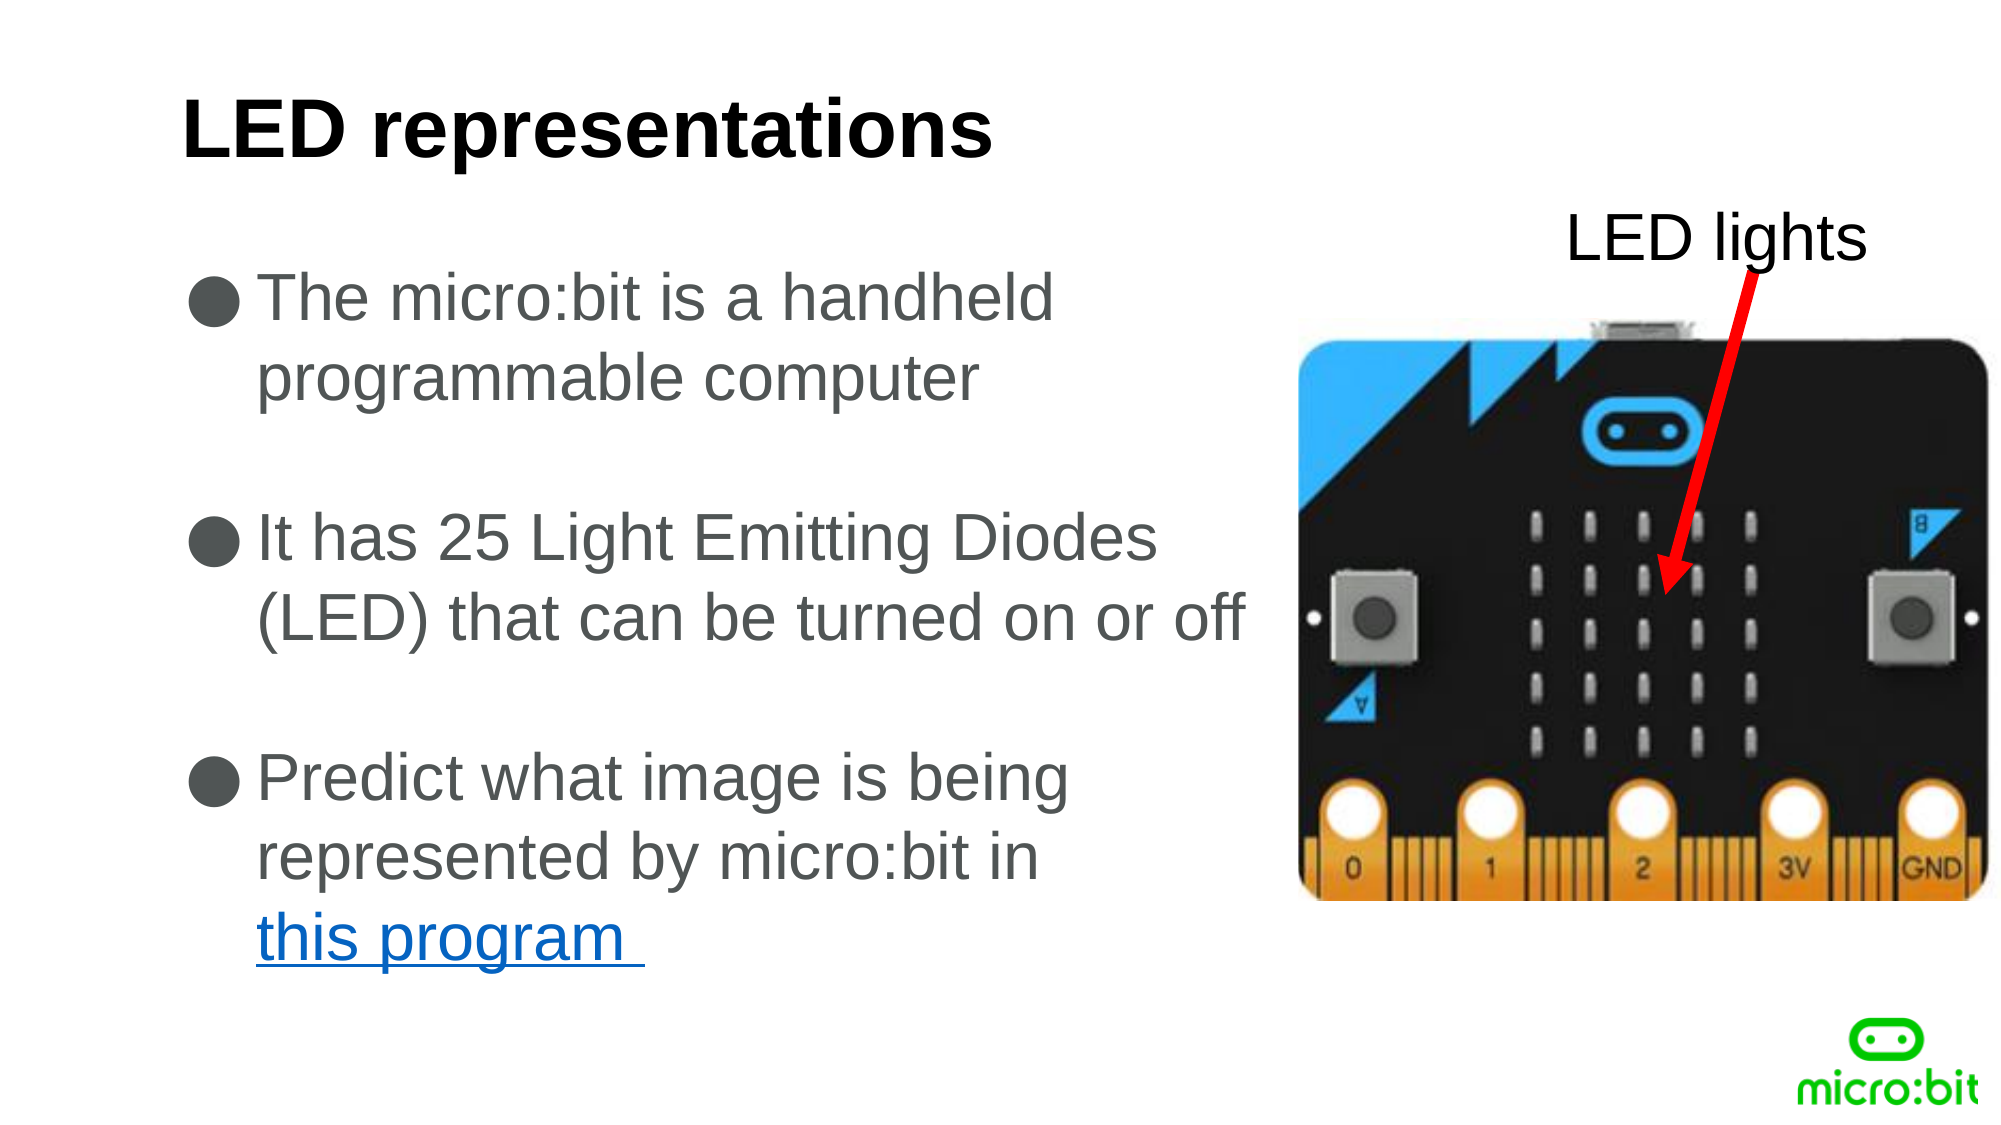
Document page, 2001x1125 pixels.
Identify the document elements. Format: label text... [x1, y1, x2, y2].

picture [1797, 1017, 1978, 1106]
text_box LED lights [1550, 179, 1953, 303]
text_box LED representations The micro:bit is a handheld programmable computer It has 25 Light Emitting Diodes (LED) that can be turned on or off Predict what image is being represented by micro:bit in this program [166, 60, 1299, 884]
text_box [1665, 271, 1754, 596]
picture [1298, 318, 2001, 901]
